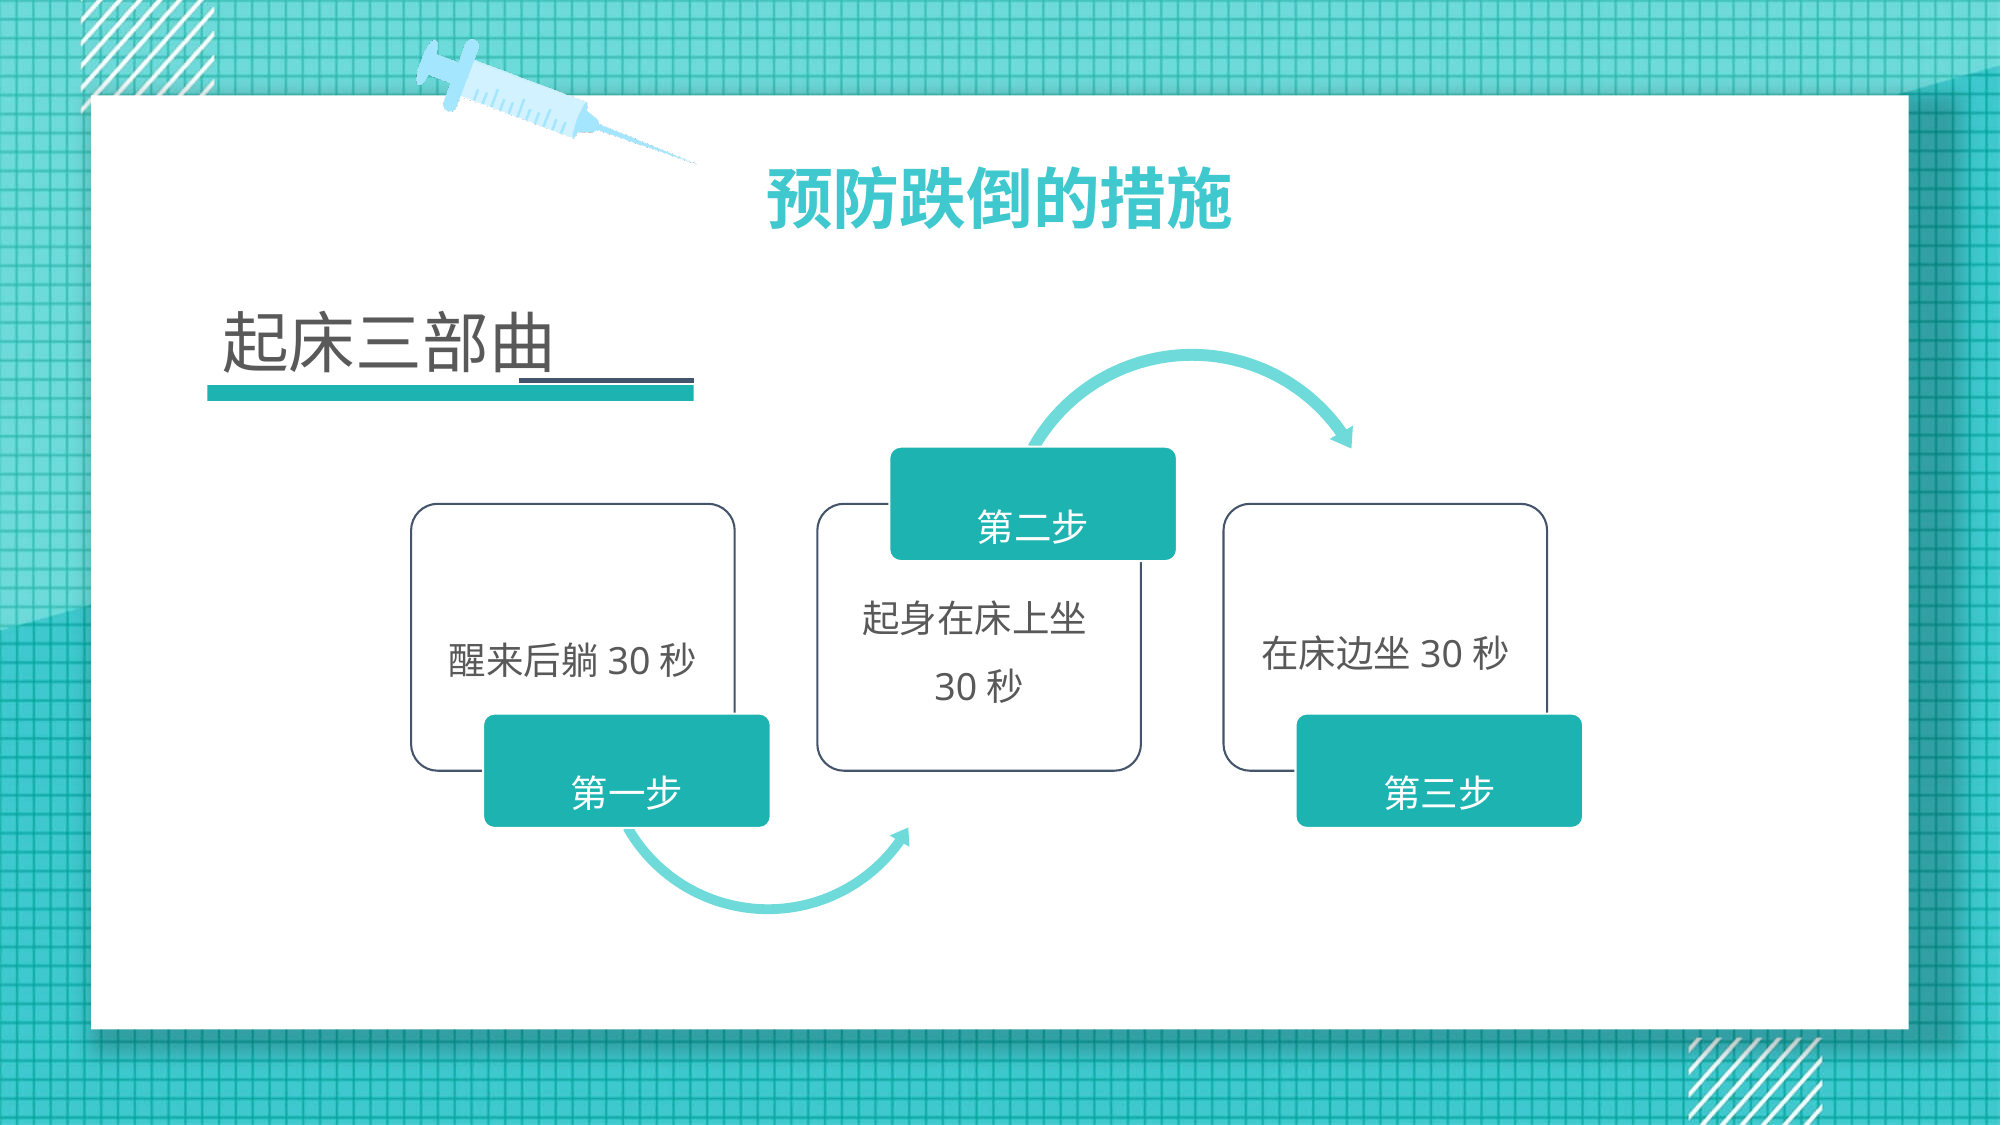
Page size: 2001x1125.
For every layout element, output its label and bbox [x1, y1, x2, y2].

picture [0, 0, 2000, 1125]
text_box [411, 503, 941, 921]
text_box [817, 343, 1386, 771]
text_box [1223, 503, 1584, 828]
text_box [207, 293, 713, 401]
